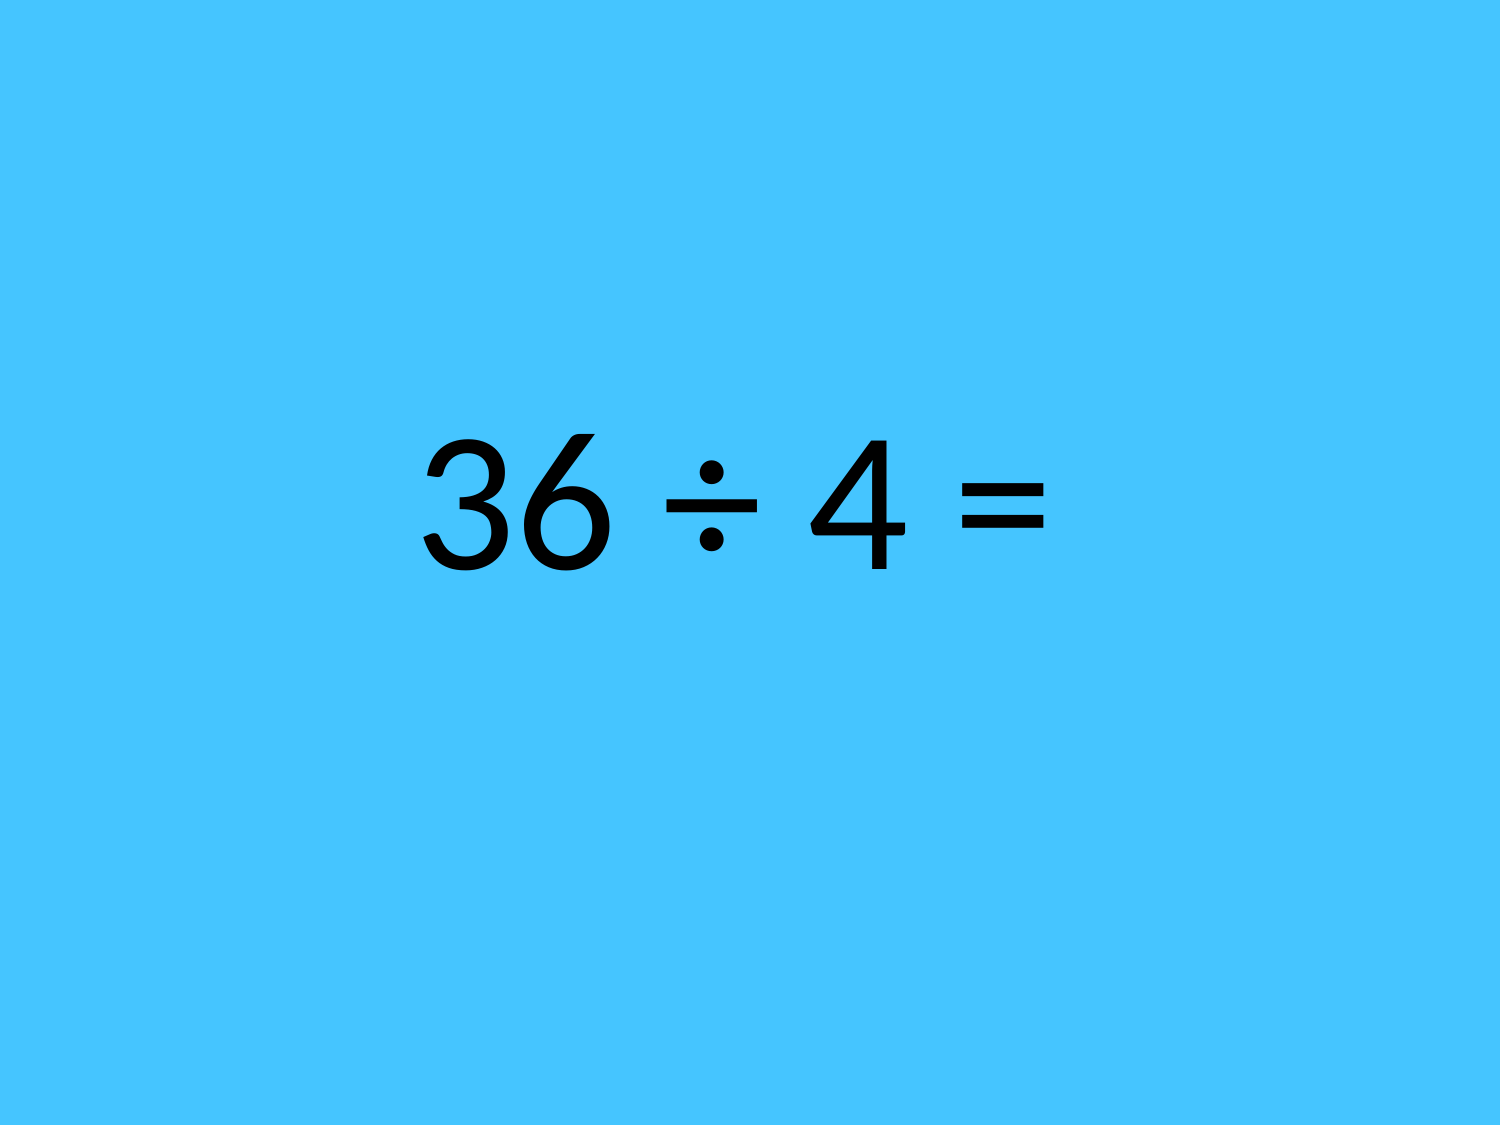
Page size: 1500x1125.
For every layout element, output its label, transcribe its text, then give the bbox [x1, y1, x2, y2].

text_box 36 ÷ 4 = [399, 362, 1138, 618]
